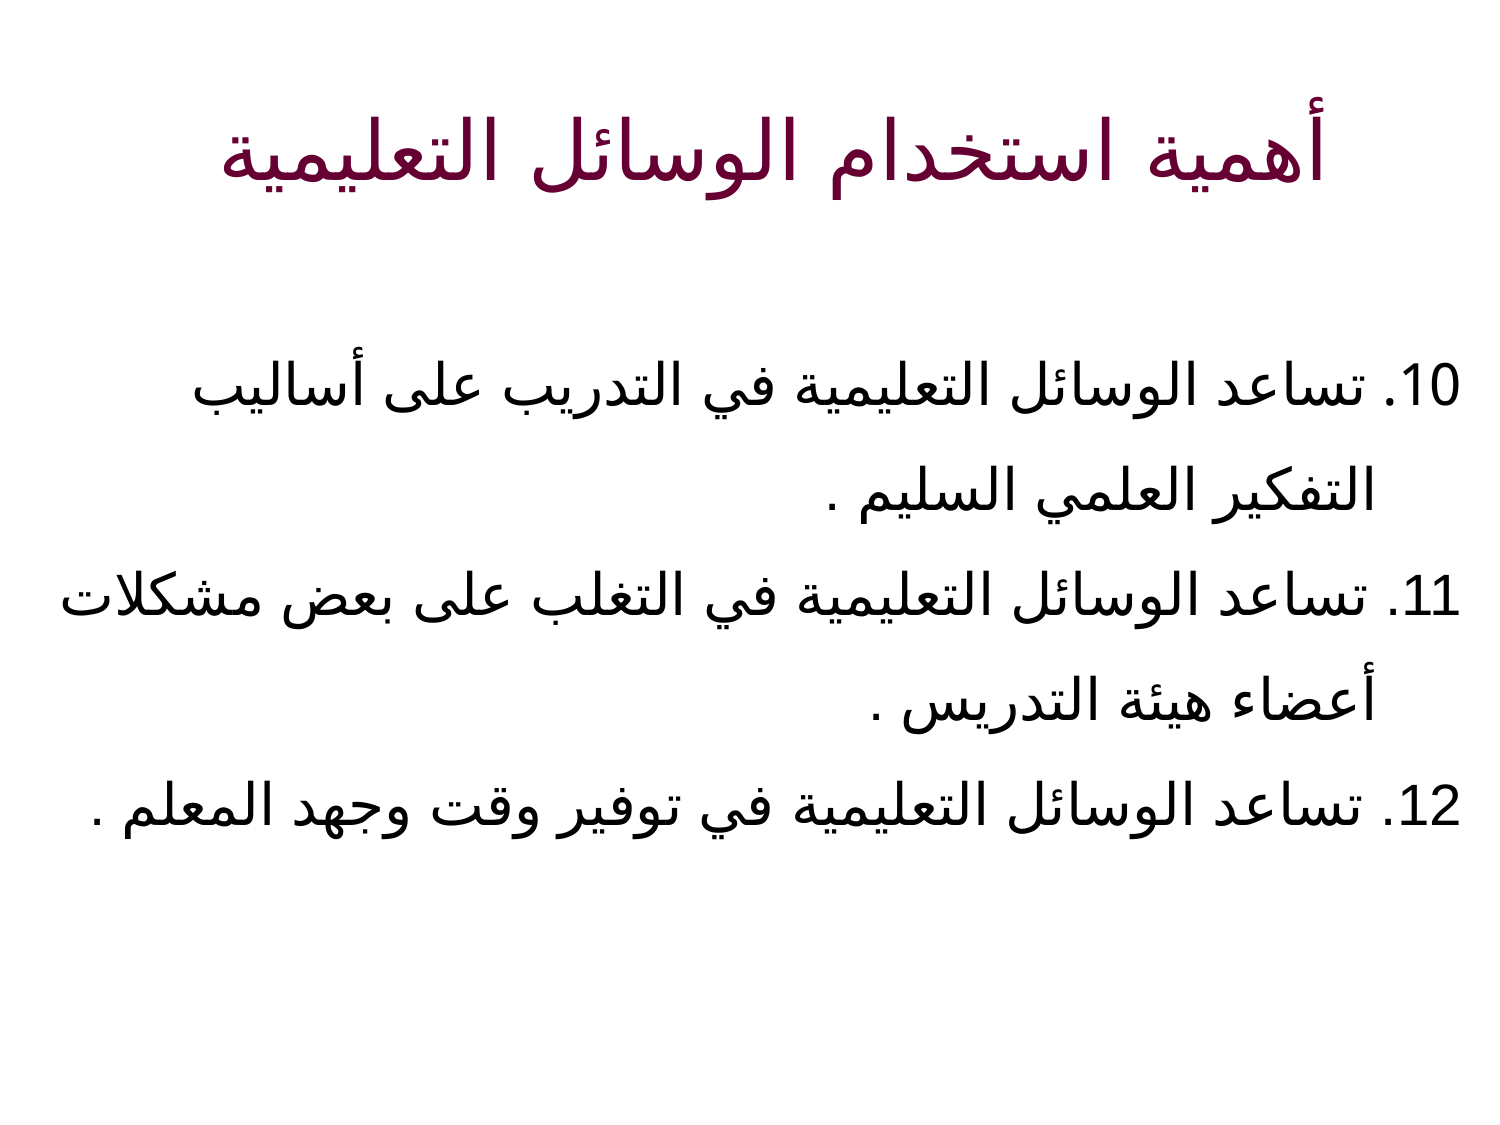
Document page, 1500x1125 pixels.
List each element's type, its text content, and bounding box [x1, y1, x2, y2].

text_box أهمية استخدام الوسائل التعليمية [203, 90, 1346, 128]
text_box 10. تساعد الوسائل التعليمية في التدريب على أساليب التفكير العلمي السليم . 11. تساعد الوسائل التعليمية في التغلب على بعض مشكلات أعضاء هيئة التدريس . 12. تساعد الوسائل التعليمية في توفير وقت وجهد المعلم . [35, 304, 1477, 1055]
text_box [58, 128, 1454, 304]
